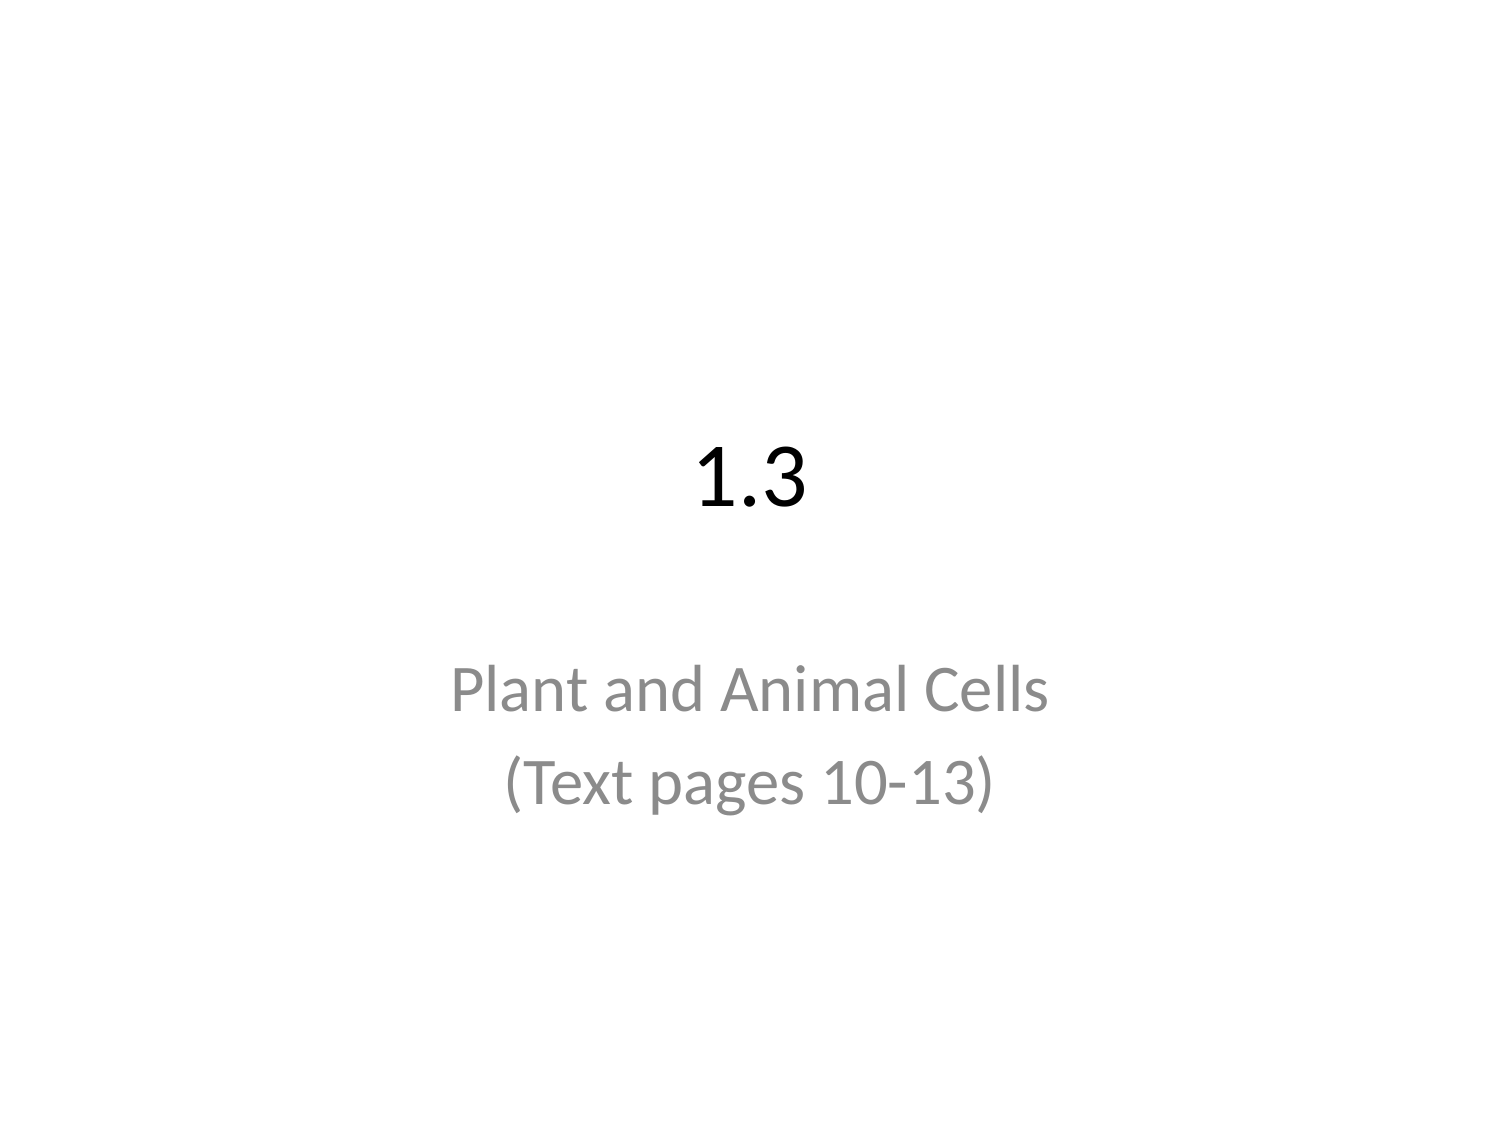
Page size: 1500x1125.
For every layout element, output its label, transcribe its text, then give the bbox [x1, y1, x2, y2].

title 1.3 [112, 349, 1388, 591]
subtitle Plant and Animal Cells (Text pages 10-13) [225, 637, 1275, 925]
